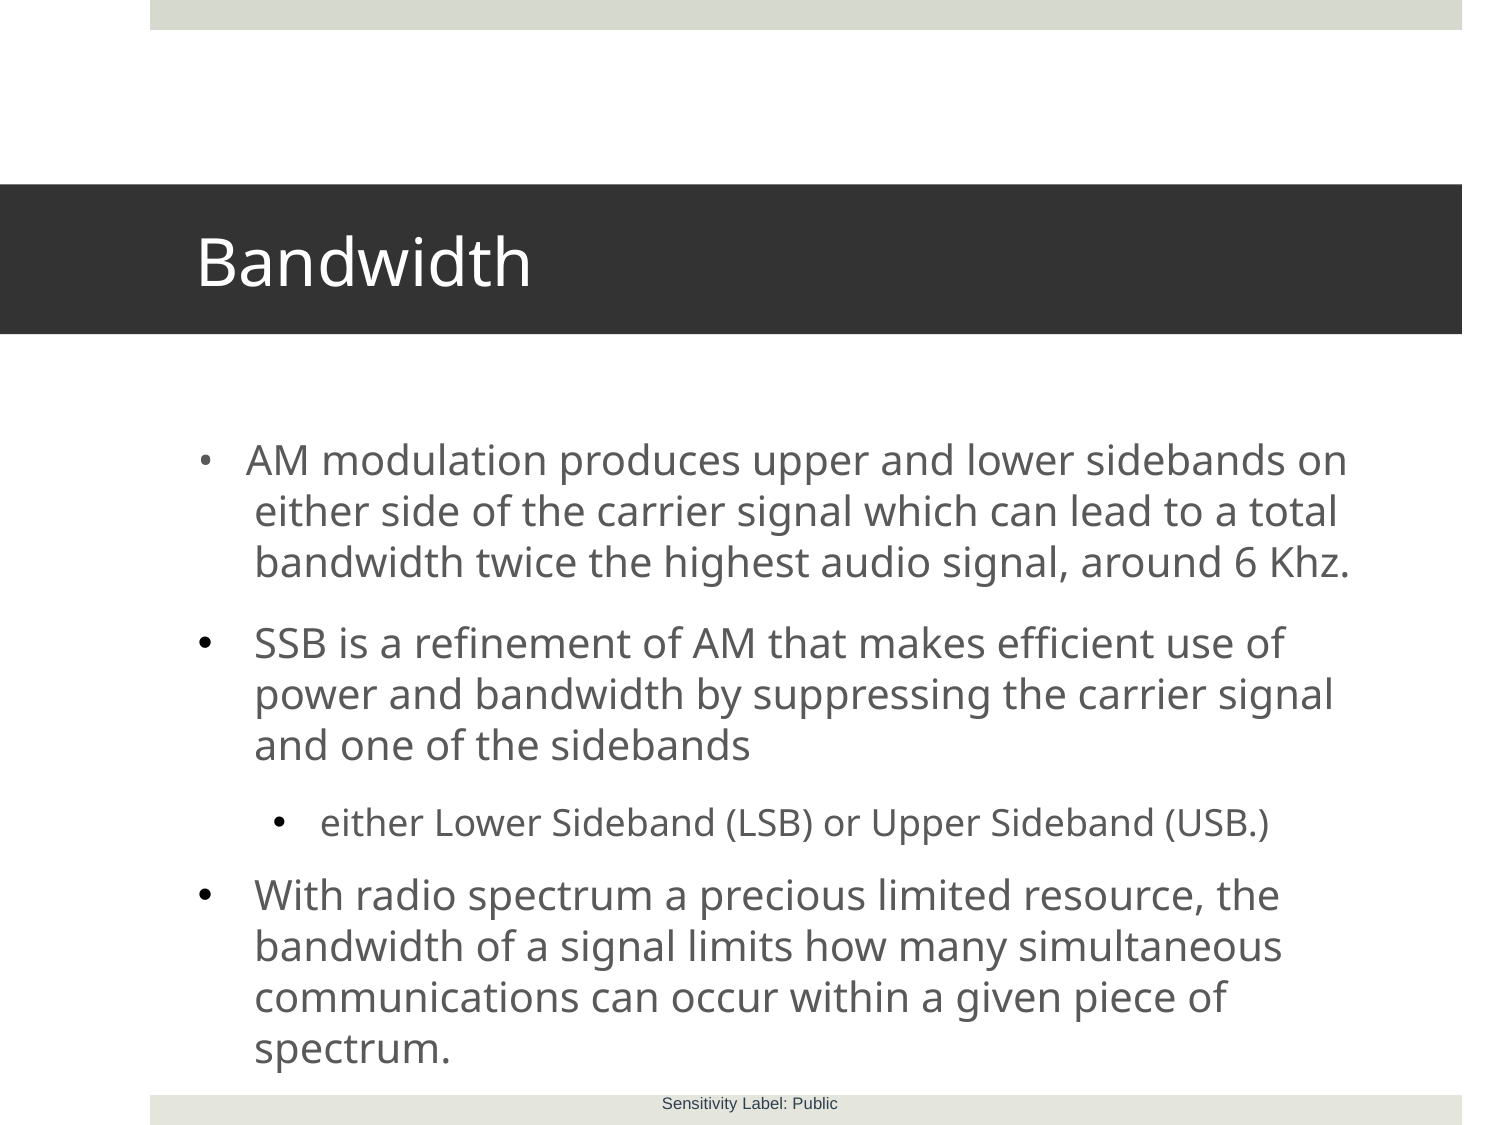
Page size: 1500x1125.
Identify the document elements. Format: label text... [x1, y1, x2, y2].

list • AM modulation produces upper and lower sidebands on either side of the carrier signal which can lead to a total bandwidth twice the highest audio signal, around 6 Khz. SSB is a refinement of AM that makes efficient use of power and bandwidth by suppressing the carrier signal and one of the sidebands either Lower Sideband (LSB) or Upper Sideband (USB.) With radio spectrum a precious limited resource, the bandwidth of a signal limits how many simultaneous communications can occur within a given piece of spectrum. [182, 425, 1431, 1028]
title Bandwidth [0, 184, 1462, 335]
